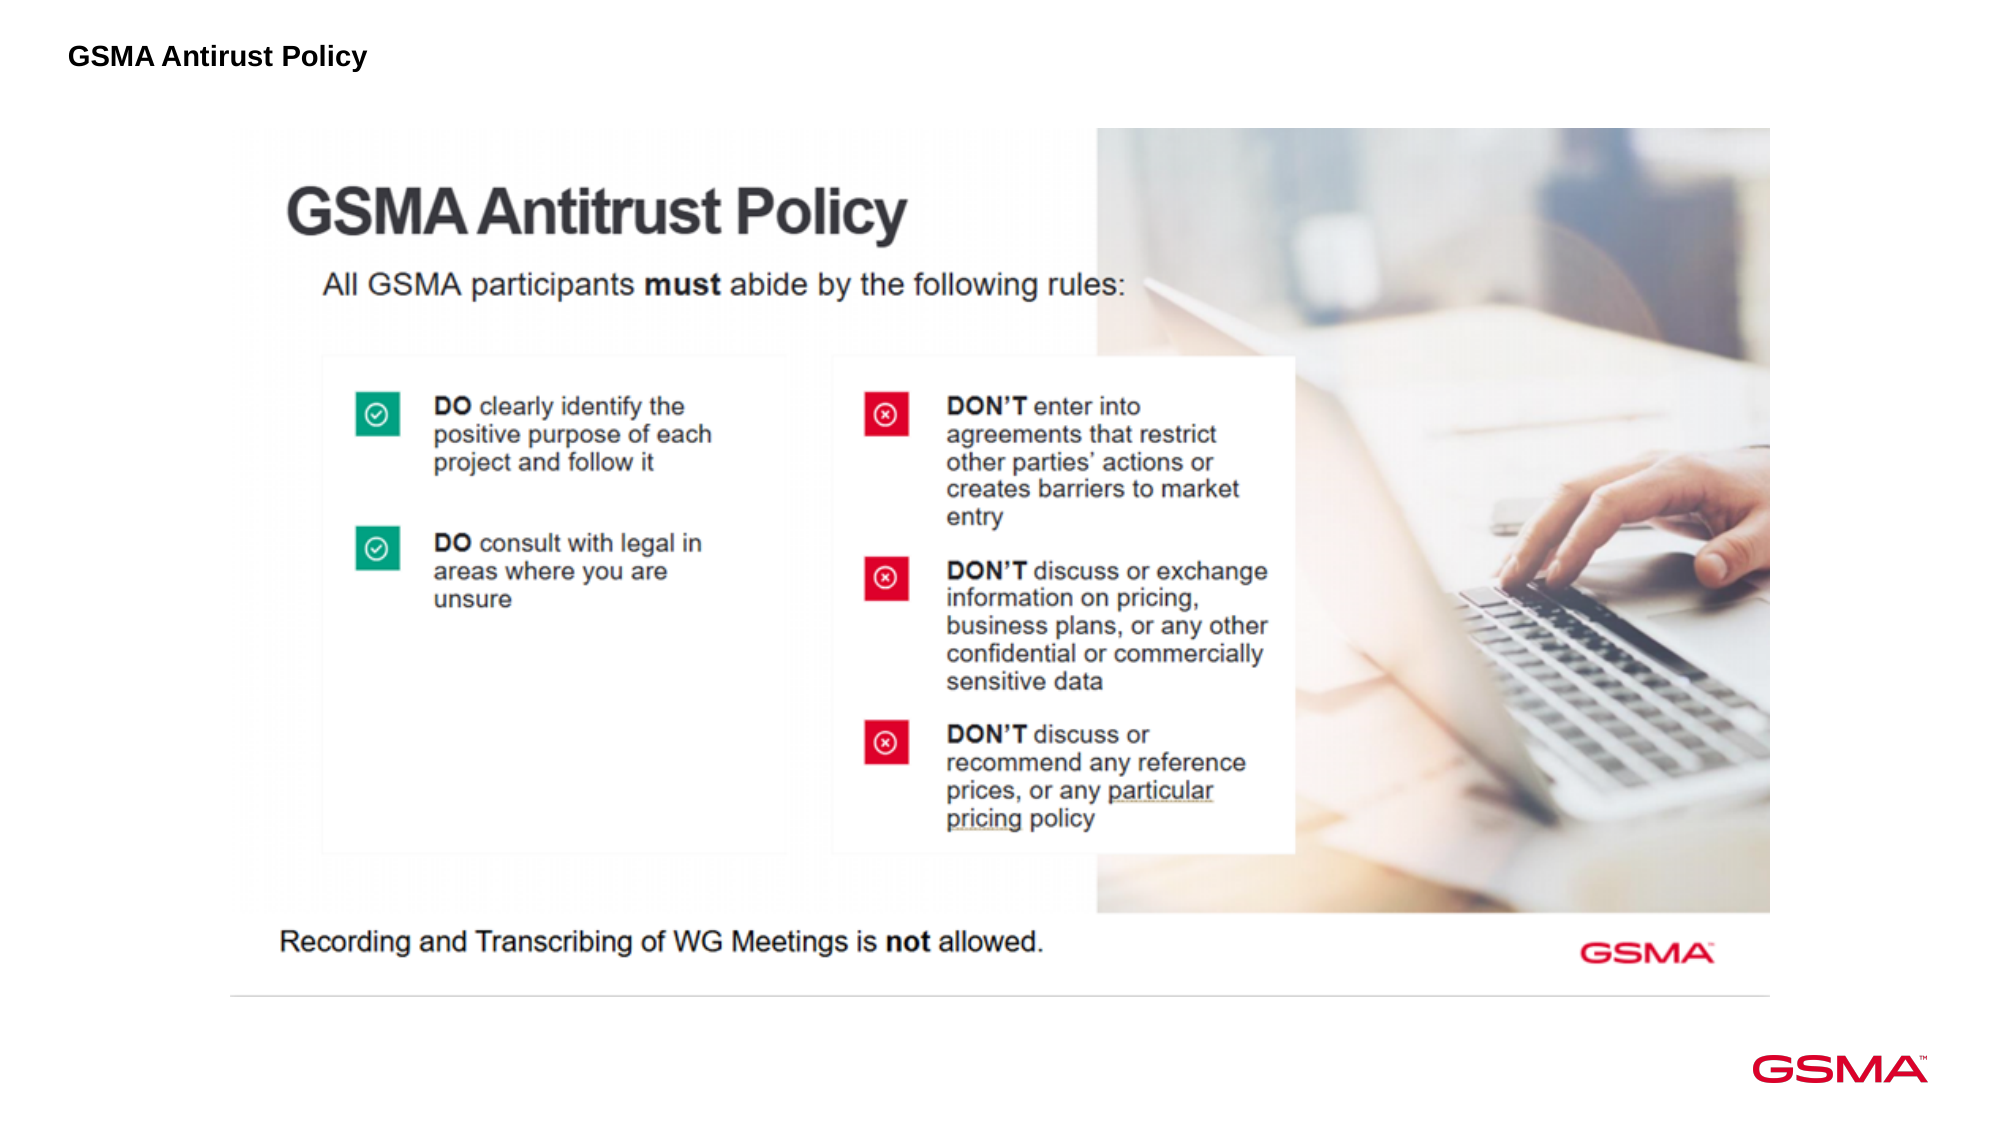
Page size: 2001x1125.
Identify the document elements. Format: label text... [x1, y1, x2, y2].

picture [1753, 1055, 1928, 1083]
text_box GSMA Antirust Policy [52, 0, 384, 126]
picture [230, 128, 1770, 997]
